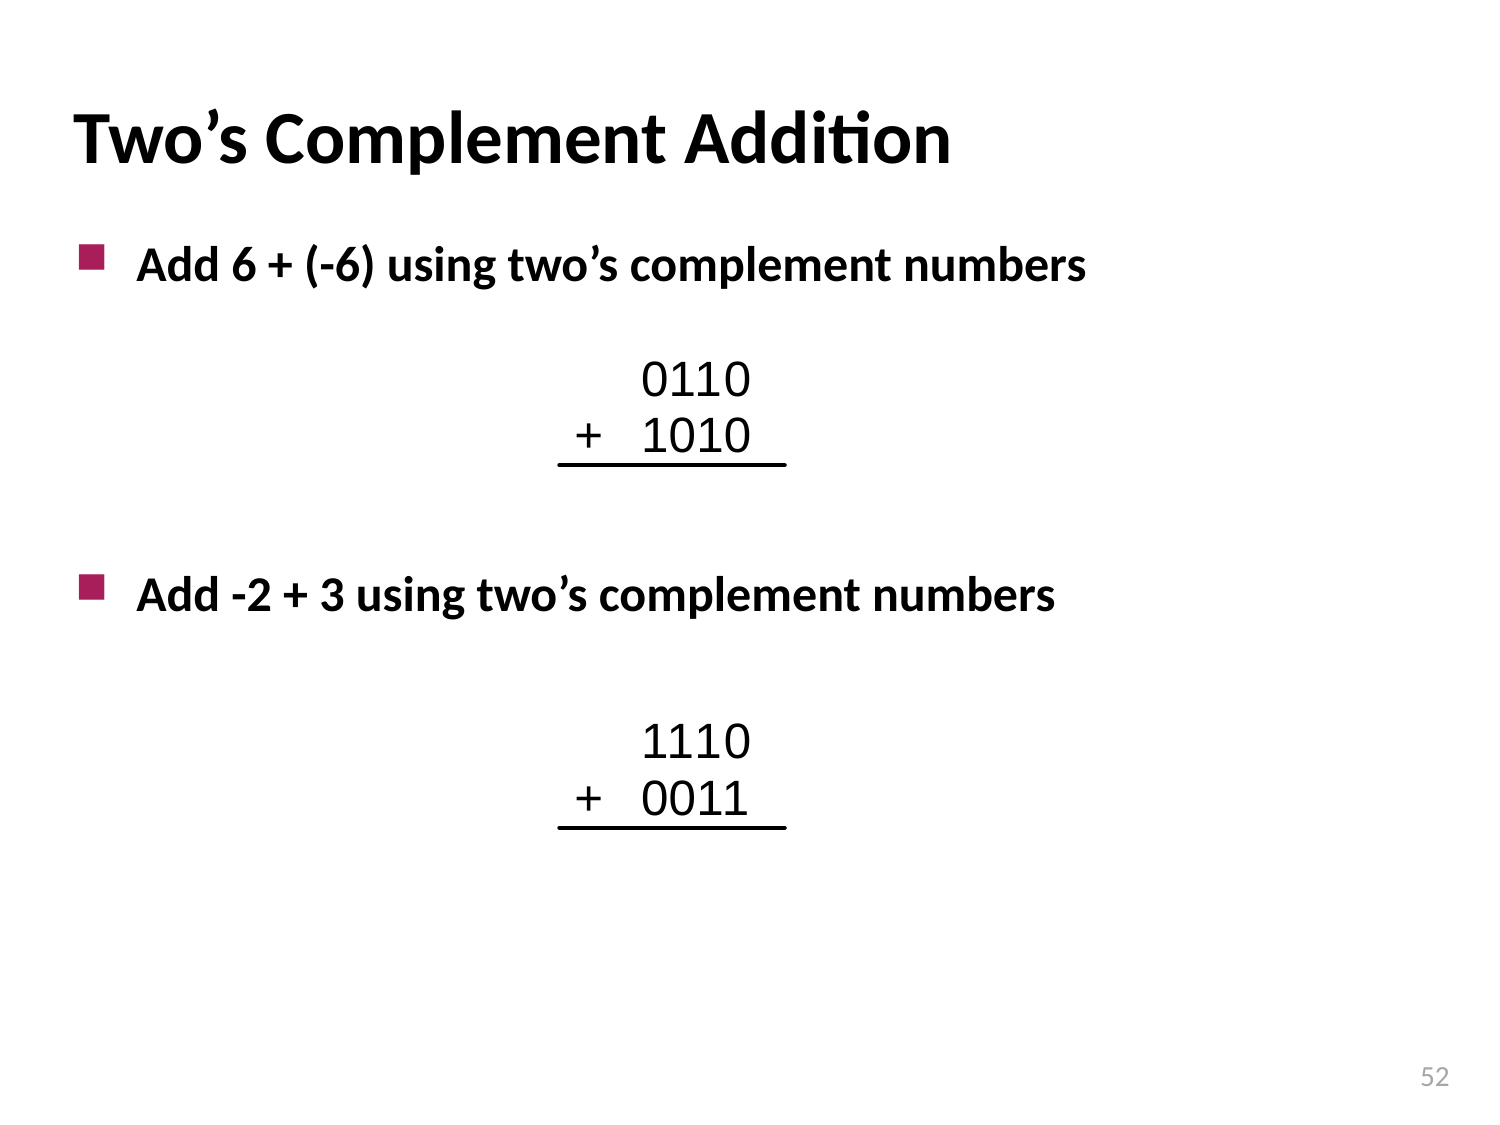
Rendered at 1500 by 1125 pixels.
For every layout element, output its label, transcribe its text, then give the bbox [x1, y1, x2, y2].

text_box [524, 649, 797, 898]
title Two’s Complement Addition [58, 71, 1305, 197]
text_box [524, 287, 797, 535]
list Add 6 + (-6) using two’s complement numbers Add -2 + 3 using two’s complement numbers [64, 223, 1361, 1040]
